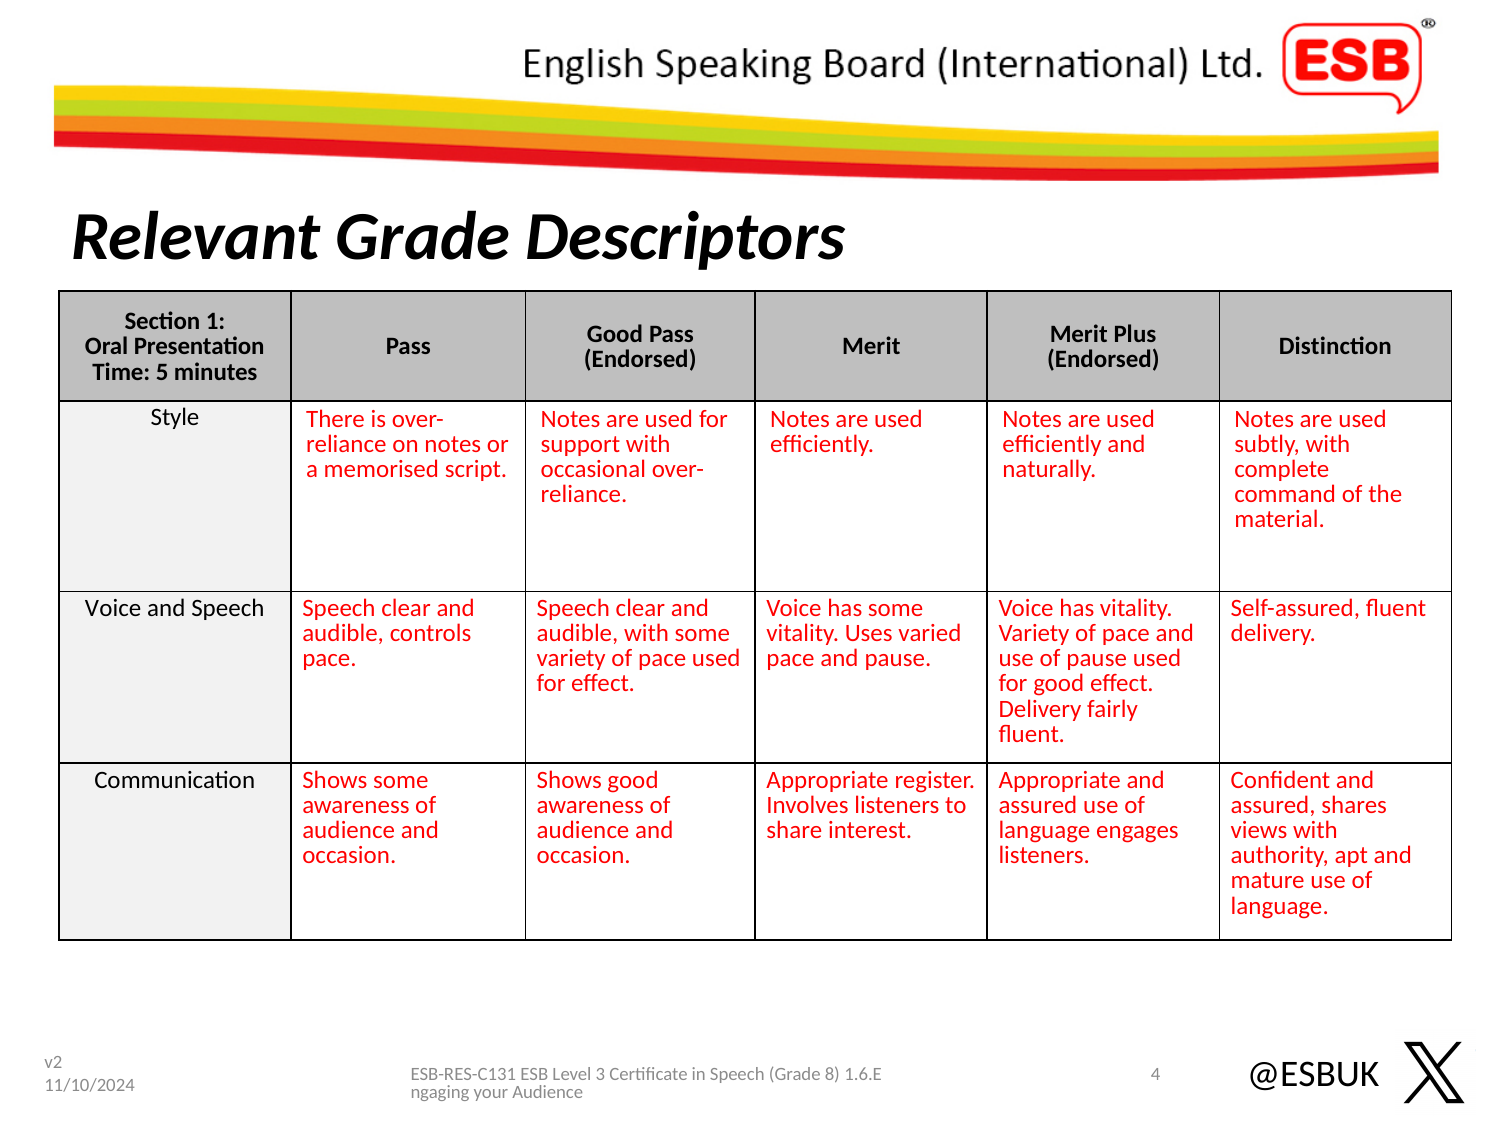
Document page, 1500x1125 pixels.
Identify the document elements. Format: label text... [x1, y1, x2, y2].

table_cell Shows good awareness of audience and occasion. [526, 764, 754, 939]
table_header Good Pass (Endorsed) [526, 292, 754, 400]
title Relevant Grade Descriptors [55, 171, 1350, 302]
table_cell Speech clear and audible, with some variety of pace used for effect. [526, 592, 754, 762]
table_cell Notes are used efficiently and naturally. [988, 402, 1219, 591]
footer ESB-RES-C131 ESB Level 3 Certificate in Speech (Grade 8) 1.6.Engaging your Audience [395, 1042, 902, 1103]
table_cell Shows some awareness of audience and occasion. [292, 764, 525, 939]
table_cell Appropriate register. Involves listeners to share interest. [756, 764, 986, 939]
table_cell Appropriate and assured use of language engages listeners. [988, 764, 1219, 939]
table_cell Voice has some vitality. Uses varied pace and pause. [756, 592, 986, 762]
table_cell There is over-reliance on notes or a memorised script. [292, 402, 525, 591]
table_cell Voice has vitality. Variety of pace and use of pause used for good effect. Delivery fairly fluent. [988, 592, 1219, 762]
table_cell Notes are used for support with occasional over-reliance. [526, 402, 754, 591]
table_header Merit [756, 292, 986, 400]
table_header Pass [292, 292, 525, 400]
picture [1395, 1029, 1476, 1116]
table_cell Self-assured, fluent delivery. [1220, 592, 1451, 762]
table_header Merit Plus (Endorsed) [988, 292, 1219, 400]
table_header Section 1: Oral Presentation Time: 5 minutes [60, 292, 290, 400]
table_cell Style [60, 402, 290, 591]
slide_number 4 [930, 1042, 1176, 1103]
table_cell Speech clear and audible, controls pace. [292, 592, 525, 762]
table_cell Communication [60, 764, 290, 939]
table_cell Voice and Speech [60, 592, 290, 762]
table_cell Confident and assured, shares views with authority, apt and mature use of language. [1220, 764, 1451, 939]
table_header Distinction [1220, 292, 1451, 400]
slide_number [29, 1042, 160, 1103]
picture [0, 0, 1500, 189]
table_cell Notes are used subtly, with complete command of the material. [1220, 402, 1451, 591]
table_cell Notes are used efficiently. [756, 402, 986, 591]
